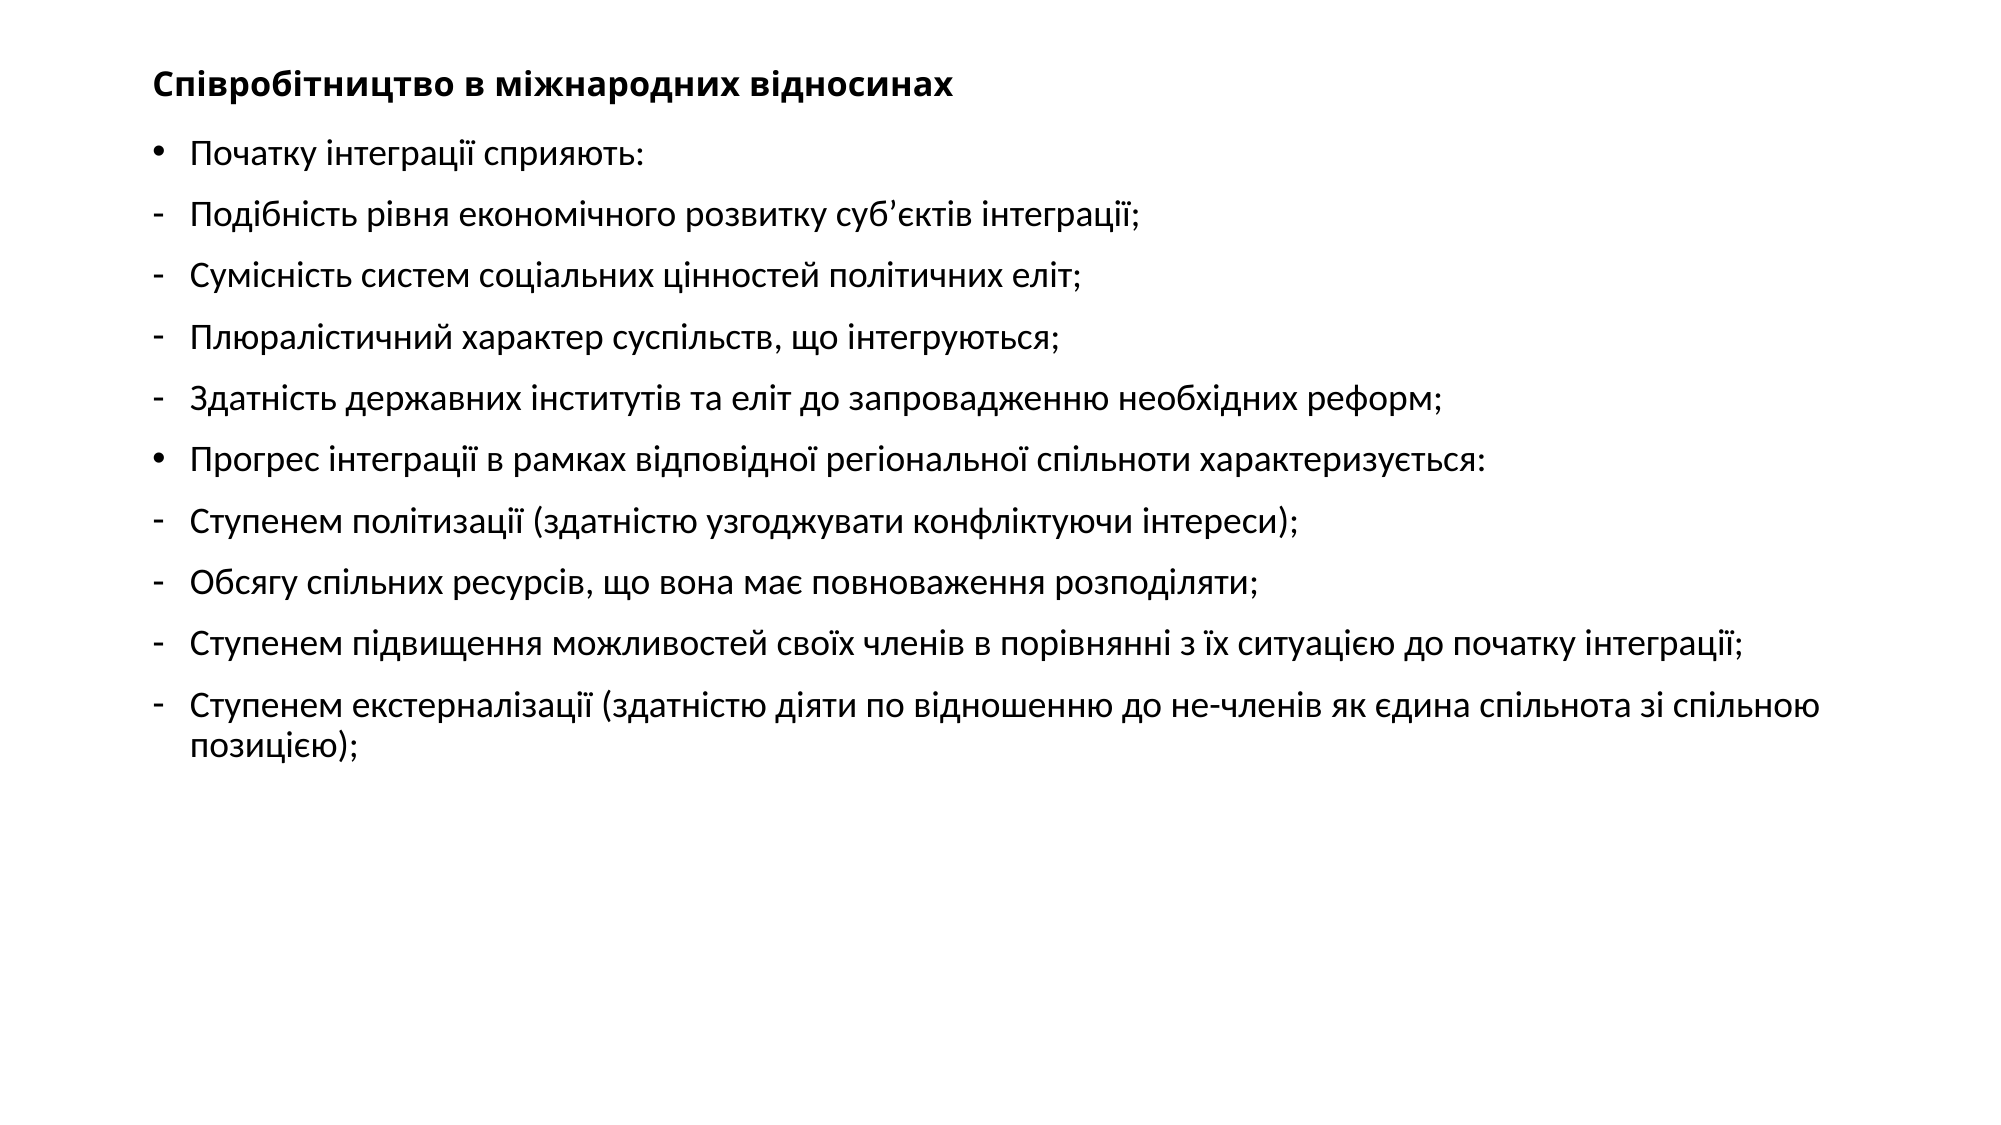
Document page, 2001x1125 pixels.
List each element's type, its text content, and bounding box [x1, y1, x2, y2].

list Початку інтеграції сприяють: Подібність рівня економічного розвитку суб’єктів інтеграції; Сумісність систем соціальних цінностей політичних еліт; Плюралістичний характер суспільств, що інтегруються; Здатність державних інститутів та еліт до запровадженню необхідних реформ; Прогрес інтеграції в рамках відповідної регіональної спільноти характеризується: Ступенем політизації (здатністю узгоджувати конфліктуючи інтереси); Обсягу спільних ресурсів, що вона має повноваження розподіляти; Ступенем підвищення можливостей своїх членів в порівнянні з їх ситуацією до початку інтеграції; Ступенем екстерналізації (здатністю діяти по відношенню до не-членів як єдина спільнота зі спільною позицією); [137, 125, 1863, 1014]
title Співробітництво в міжнародних відносинах [137, 59, 1863, 112]
